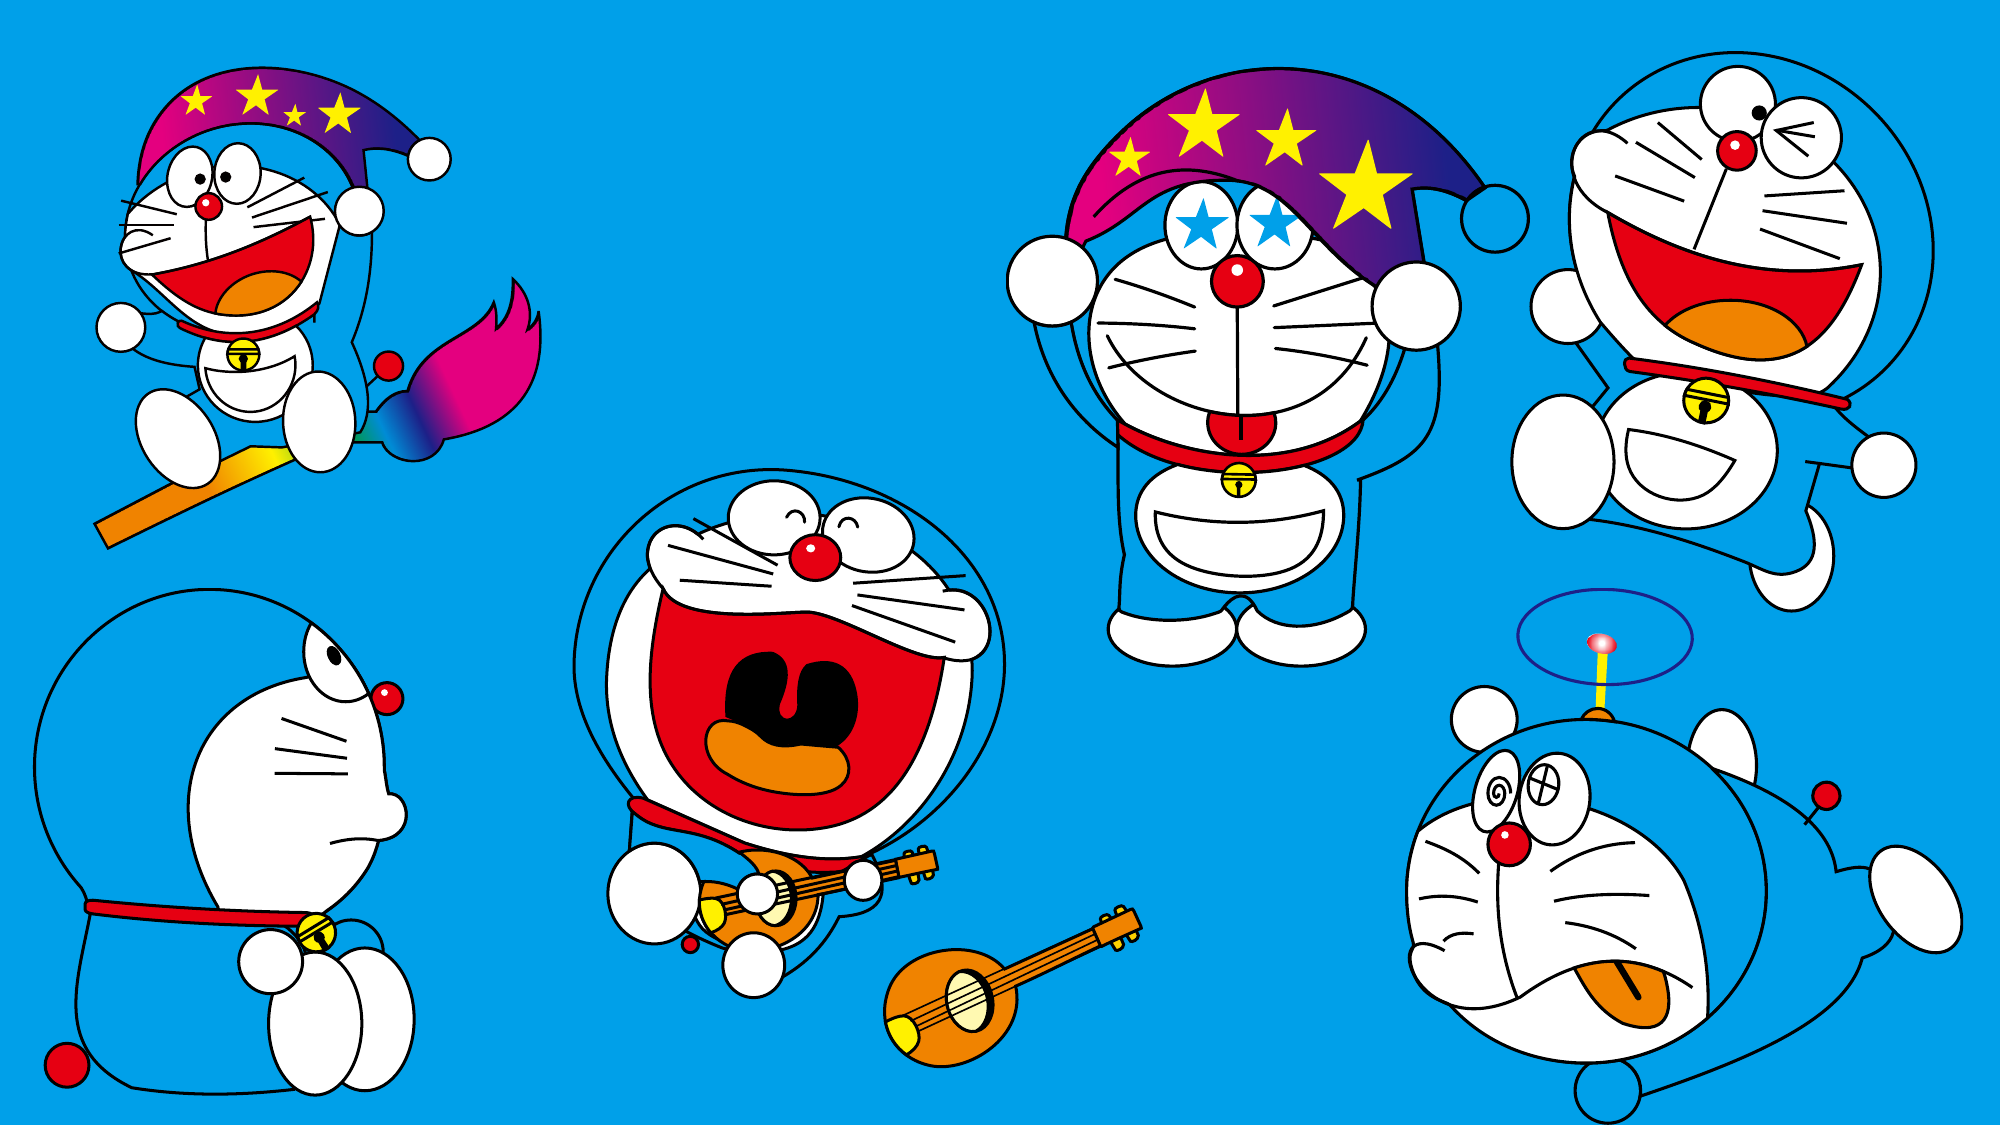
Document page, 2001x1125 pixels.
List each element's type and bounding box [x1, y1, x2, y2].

picture [97, 303, 145, 352]
picture [376, 280, 540, 461]
picture [884, 906, 1141, 1067]
picture [606, 481, 990, 998]
picture [1451, 686, 1518, 754]
picture [1007, 68, 1487, 593]
picture [1406, 750, 1710, 1066]
picture [374, 352, 403, 381]
picture [1868, 846, 1962, 953]
picture [1750, 505, 1834, 611]
picture [95, 68, 451, 548]
picture [682, 934, 699, 953]
picture [1517, 589, 1693, 722]
picture [1687, 709, 1757, 785]
picture [1848, 433, 1916, 498]
picture [1512, 66, 1881, 529]
picture [1358, 478, 1362, 495]
picture [1108, 602, 1366, 666]
picture [45, 1043, 89, 1087]
picture [1813, 782, 1840, 810]
picture [85, 622, 414, 1095]
